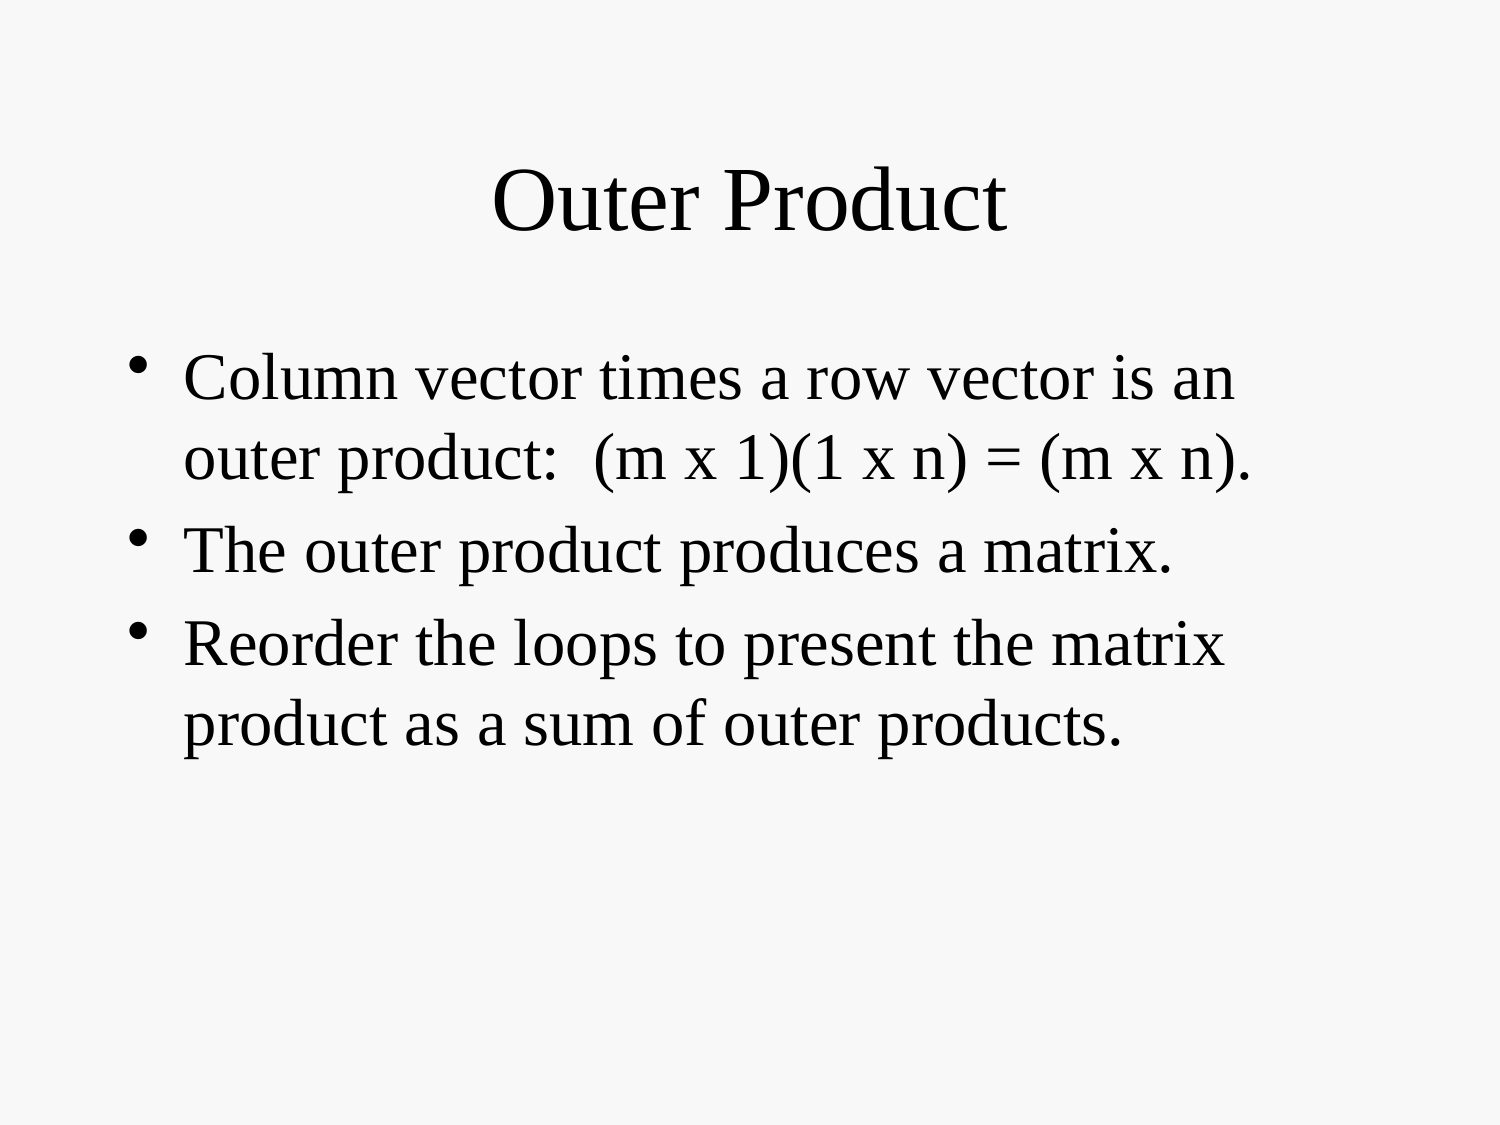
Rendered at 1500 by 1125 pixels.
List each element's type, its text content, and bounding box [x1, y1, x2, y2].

list Column vector times a row vector is an outer product: (m x 1)(1 x n) = (m x n). The outer product produces a matrix. Reorder the loops to present the matrix product as a sum of outer products. [112, 324, 1388, 1001]
title Outer Product [112, 99, 1388, 288]
